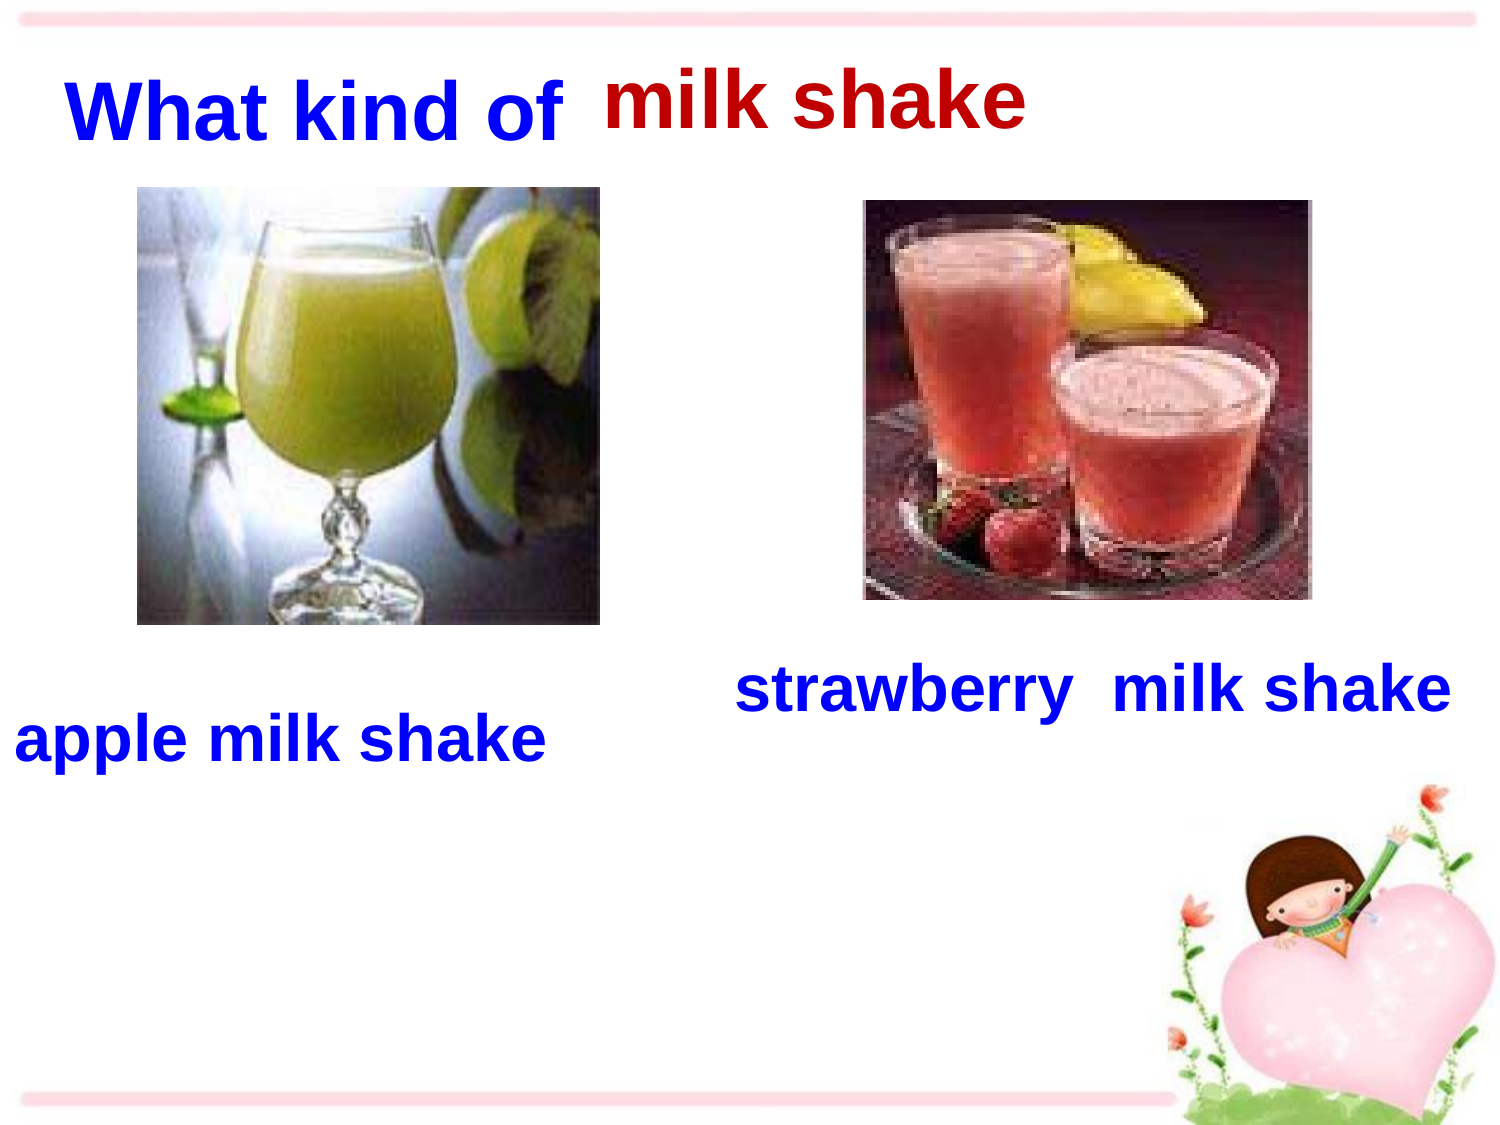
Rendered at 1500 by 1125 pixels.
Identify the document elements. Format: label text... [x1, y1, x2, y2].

picture [0, 0, 1500, 687]
text_box apple milk shake [0, 687, 725, 783]
picture [0, 733, 1500, 1125]
text_box milk shake [587, 37, 1125, 153]
text_box strawberry milk shake [687, 637, 1500, 733]
text_box What kind of [49, 50, 888, 165]
